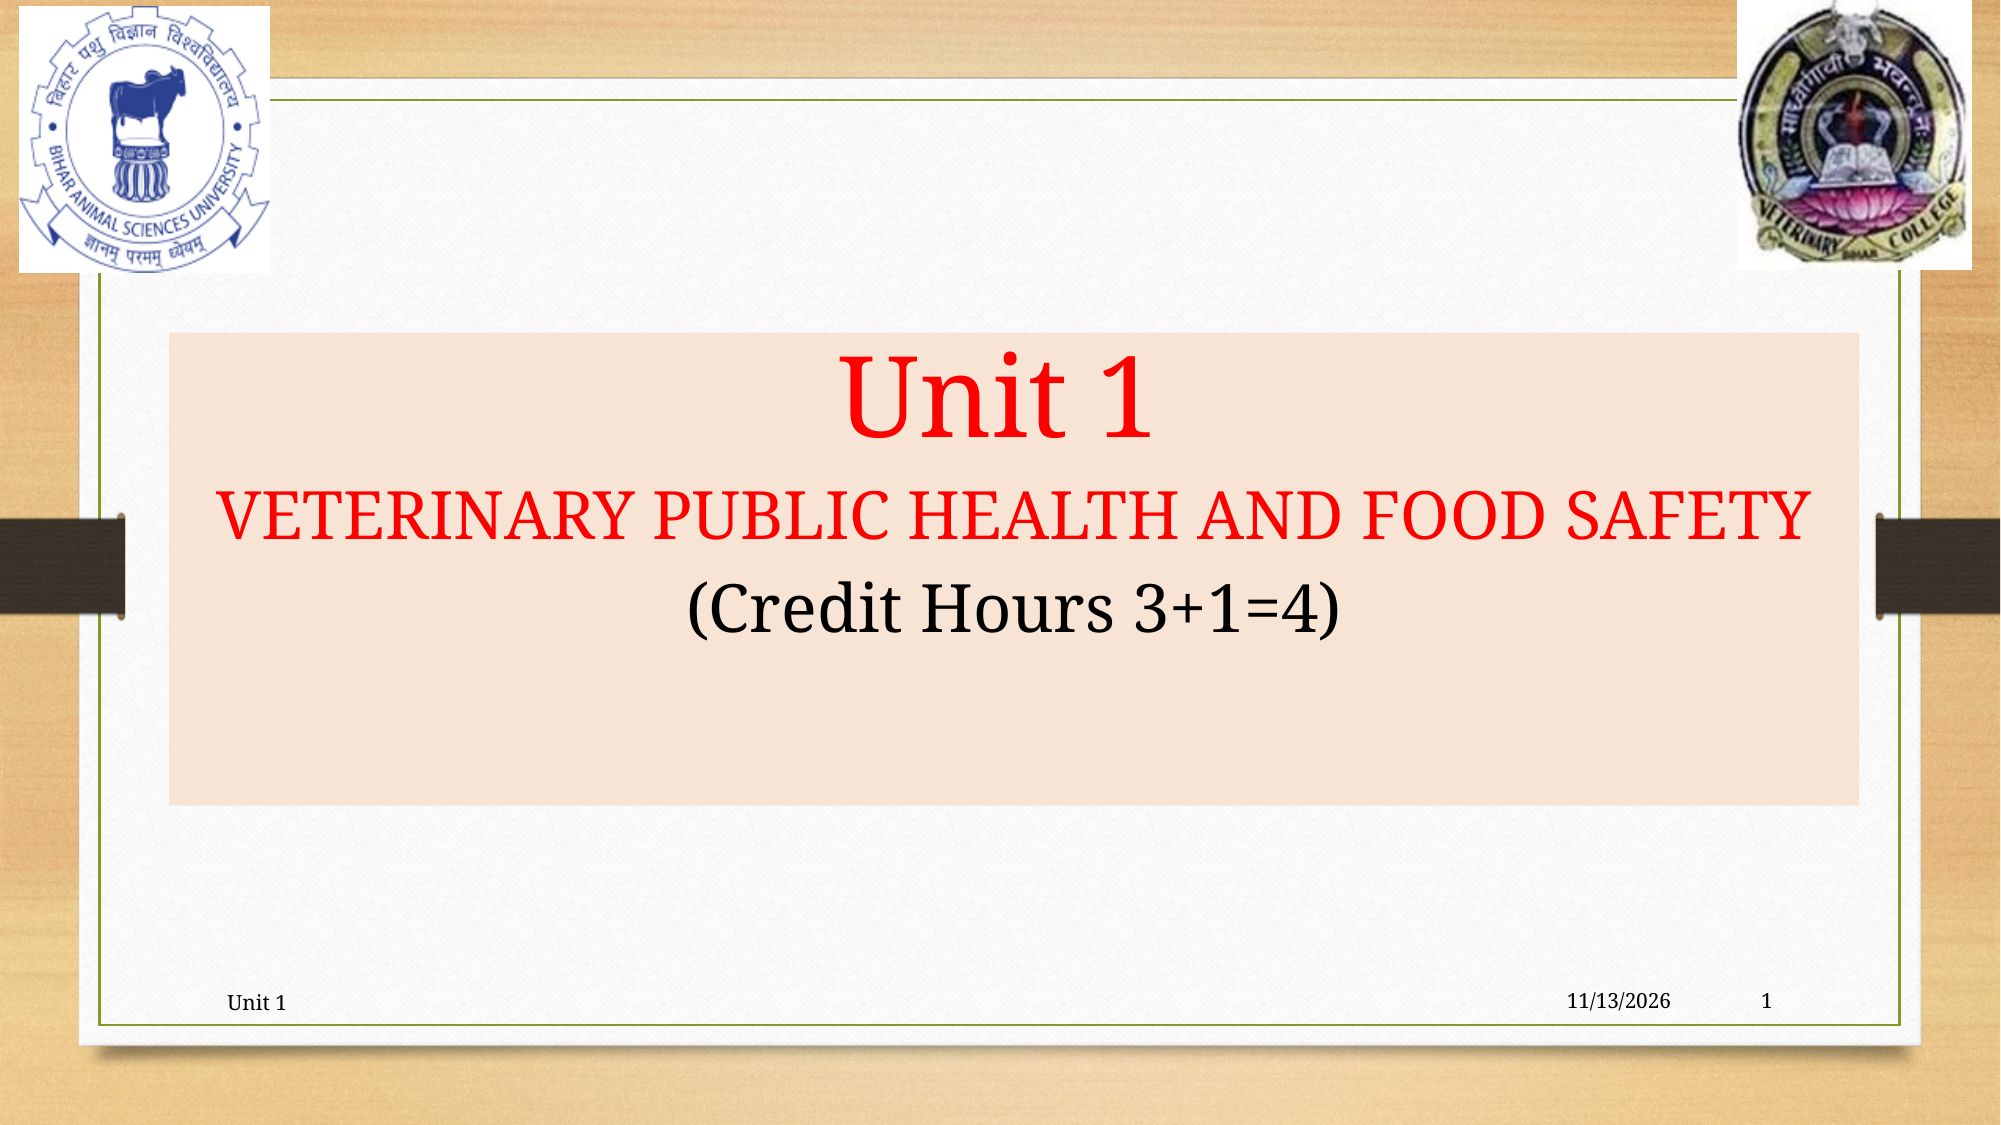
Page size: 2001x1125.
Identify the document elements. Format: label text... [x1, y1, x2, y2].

slide_number 1 [1698, 979, 1788, 1025]
footer Unit 1 [212, 979, 1411, 1025]
picture [0, 0, 2001, 1125]
text_box Unit 1 VETERINARY PUBLIC HEALTH AND FOOD SAFETY (Credit Hours 3+1=4) [169, 332, 1860, 806]
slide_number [1423, 979, 1686, 1025]
